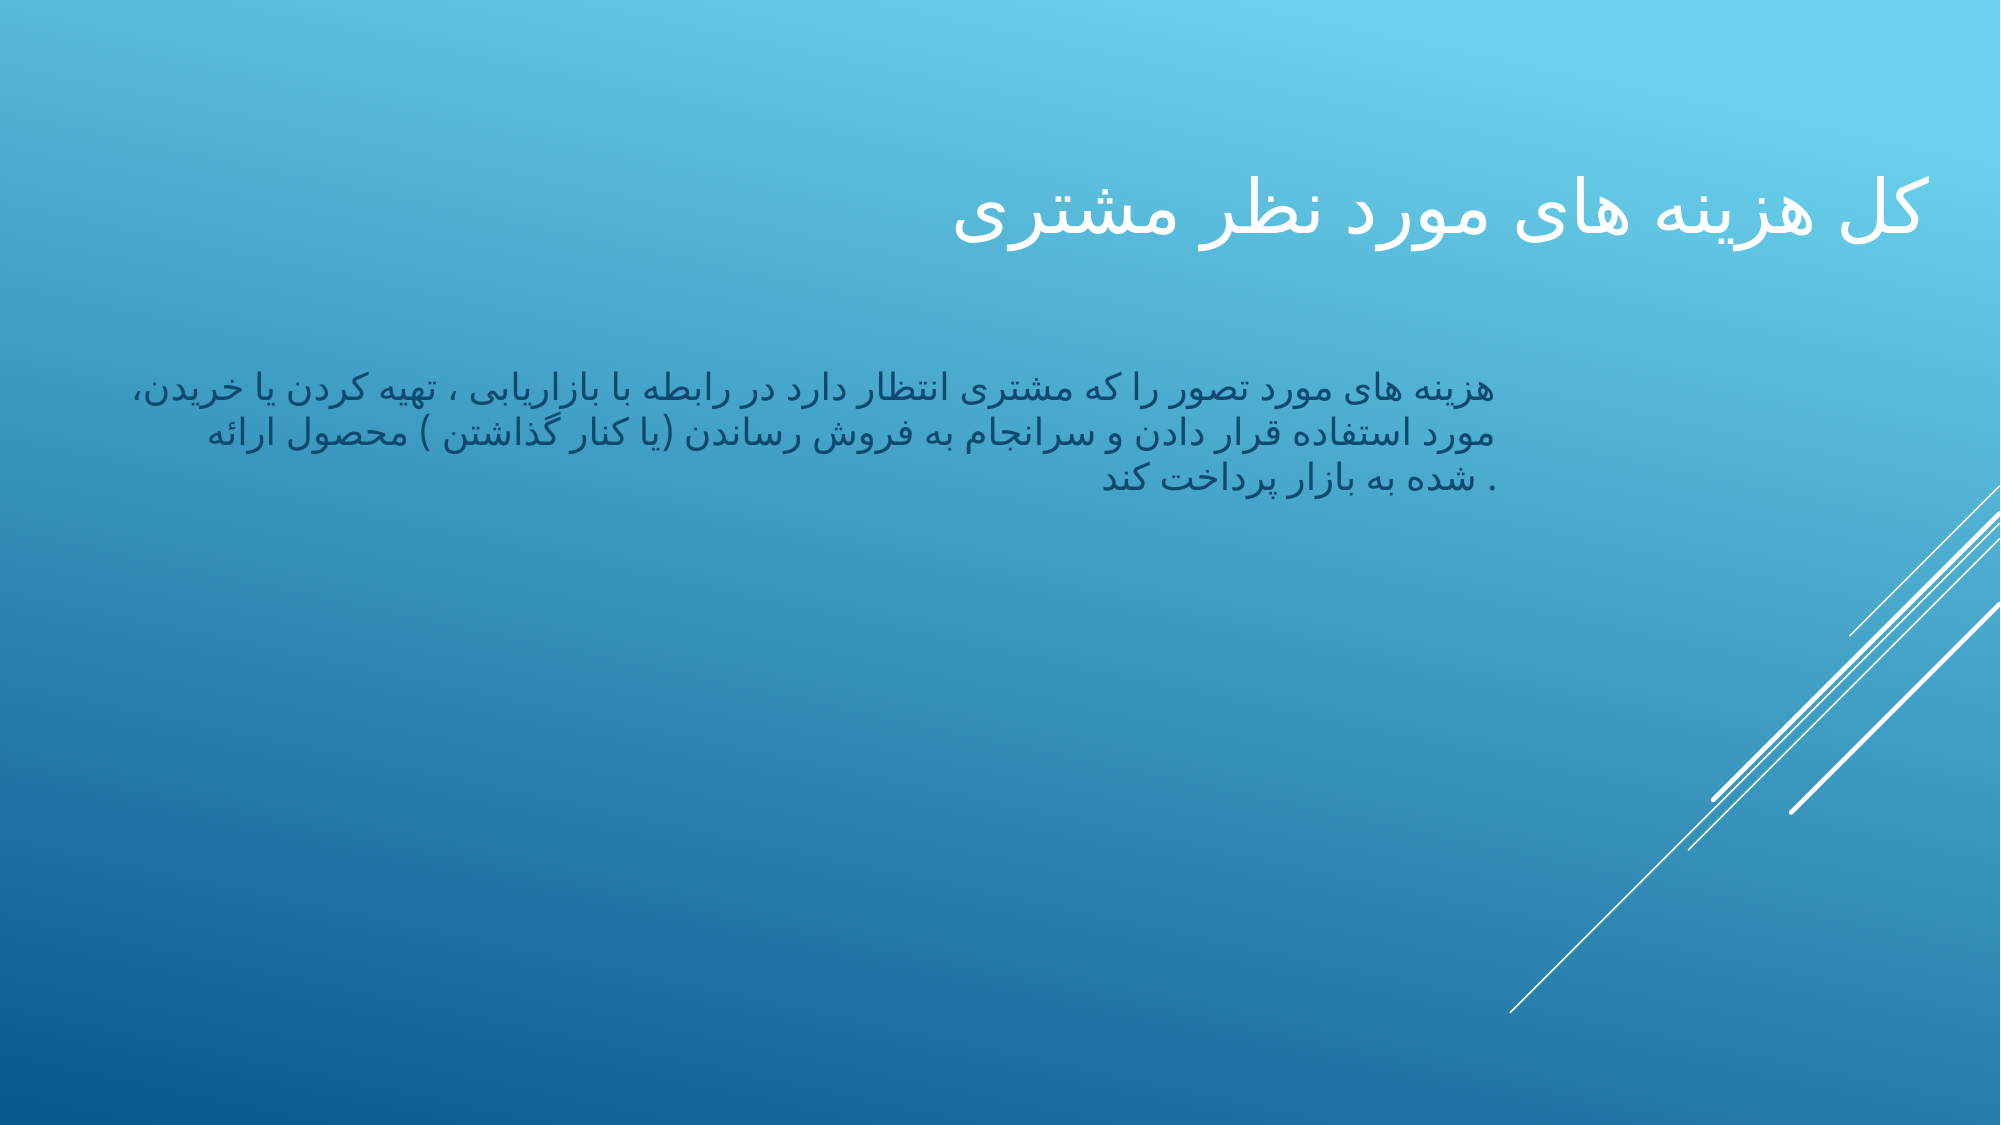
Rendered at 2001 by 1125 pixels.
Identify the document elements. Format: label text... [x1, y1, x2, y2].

title کل هزینه های مورد نظر مشتری [545, 43, 1946, 257]
list هزینه های مورد تصور را که مشتری انتظار دارد در رابطه با بازاریابی ، تهیه کردن یا خریدن، مورد استفاده قرار دادن و سرانجام به فروش رساندن (یا کنار گذاشتن ) محصول ارائه شده به بازار پرداخت کند . [112, 355, 1513, 984]
